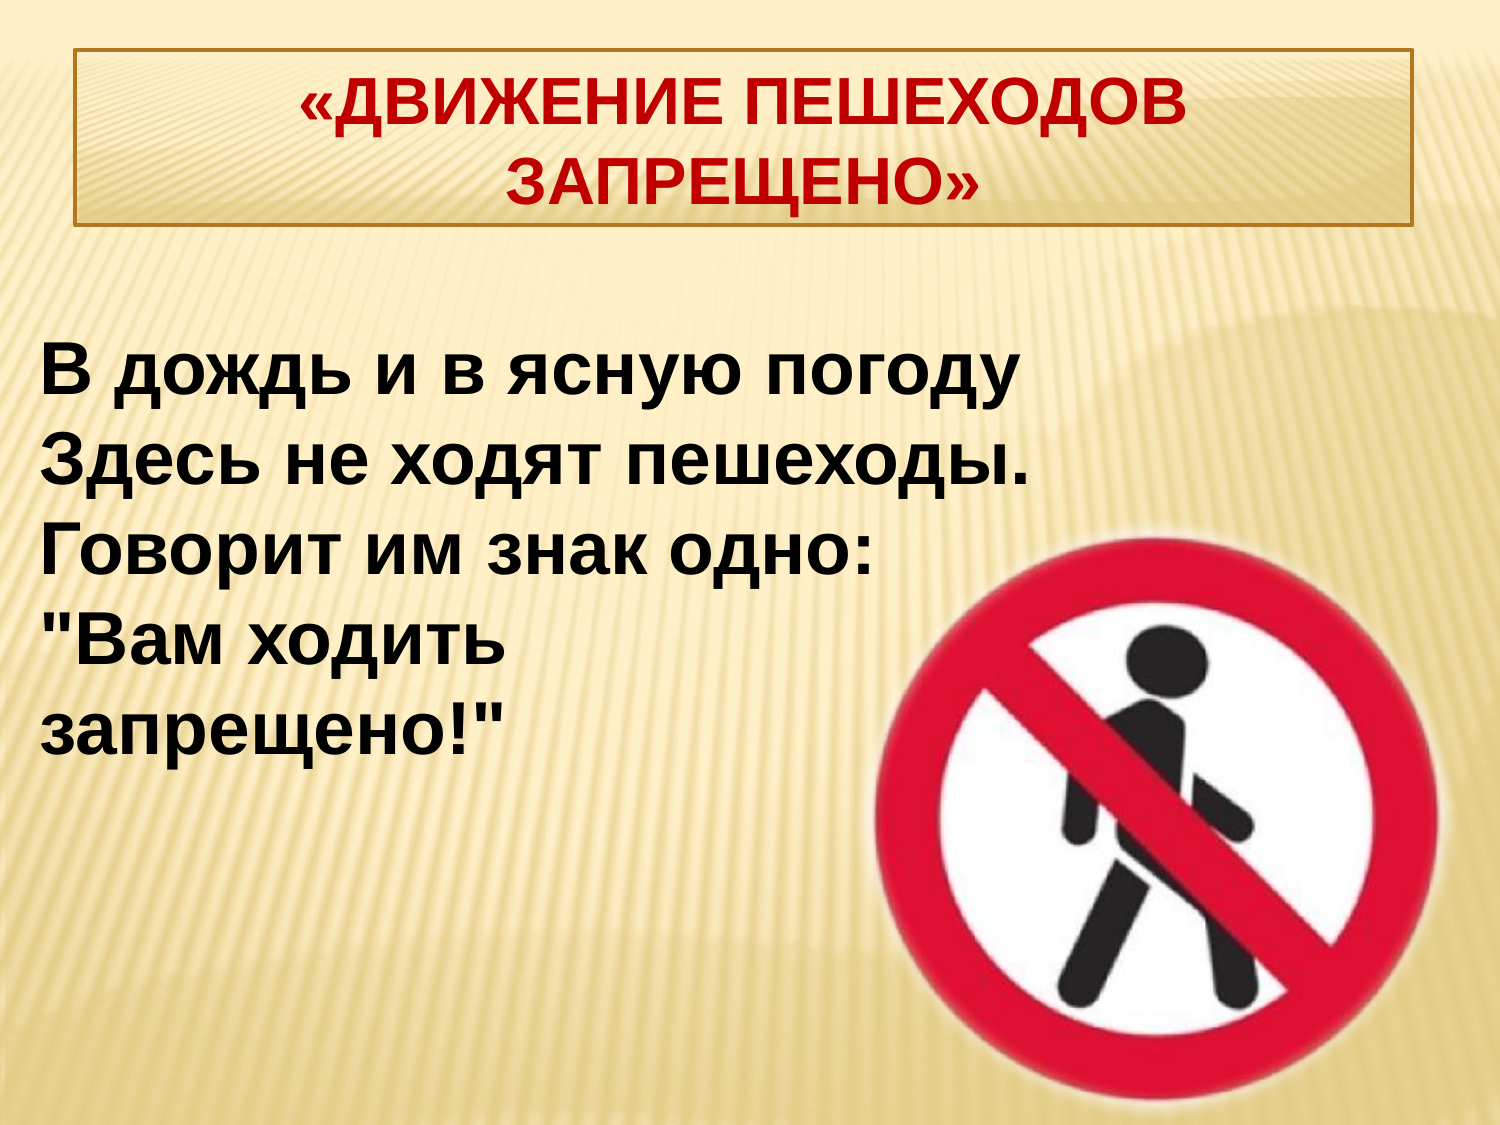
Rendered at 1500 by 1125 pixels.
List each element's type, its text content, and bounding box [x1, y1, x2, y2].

text_box «ДВИЖЕНИЕ ПЕШЕХОДОВ ЗАПРЕЩЕНО» [73, 48, 1414, 227]
picture [849, 512, 1463, 1125]
text_box В дождь и в ясную погоду Здесь не ходят пешеходы. Говорит им знак одно: "Вам ходить запрещено!" [24, 312, 1075, 778]
text_box [49, 212, 1100, 319]
